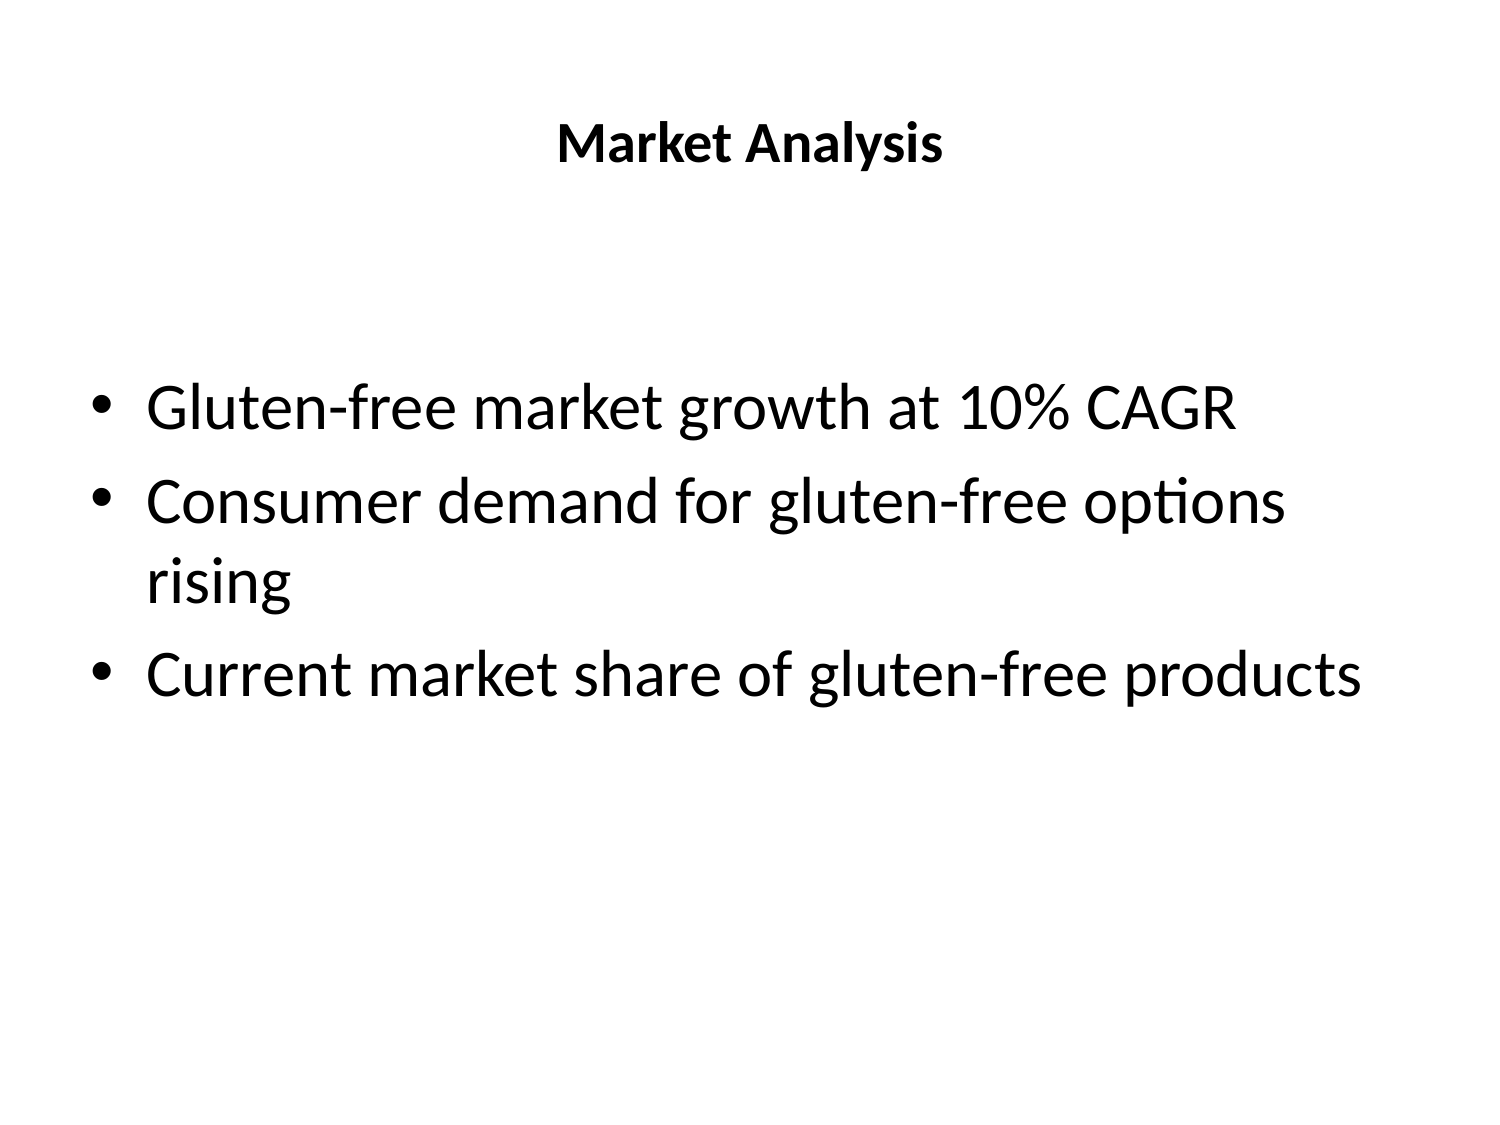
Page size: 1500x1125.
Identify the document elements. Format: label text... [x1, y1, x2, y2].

title Market Analysis [75, 45, 1425, 233]
list Gluten-free market growth at 10% CAGR Consumer demand for gluten-free options rising Current market share of gluten-free products [75, 262, 1425, 1005]
